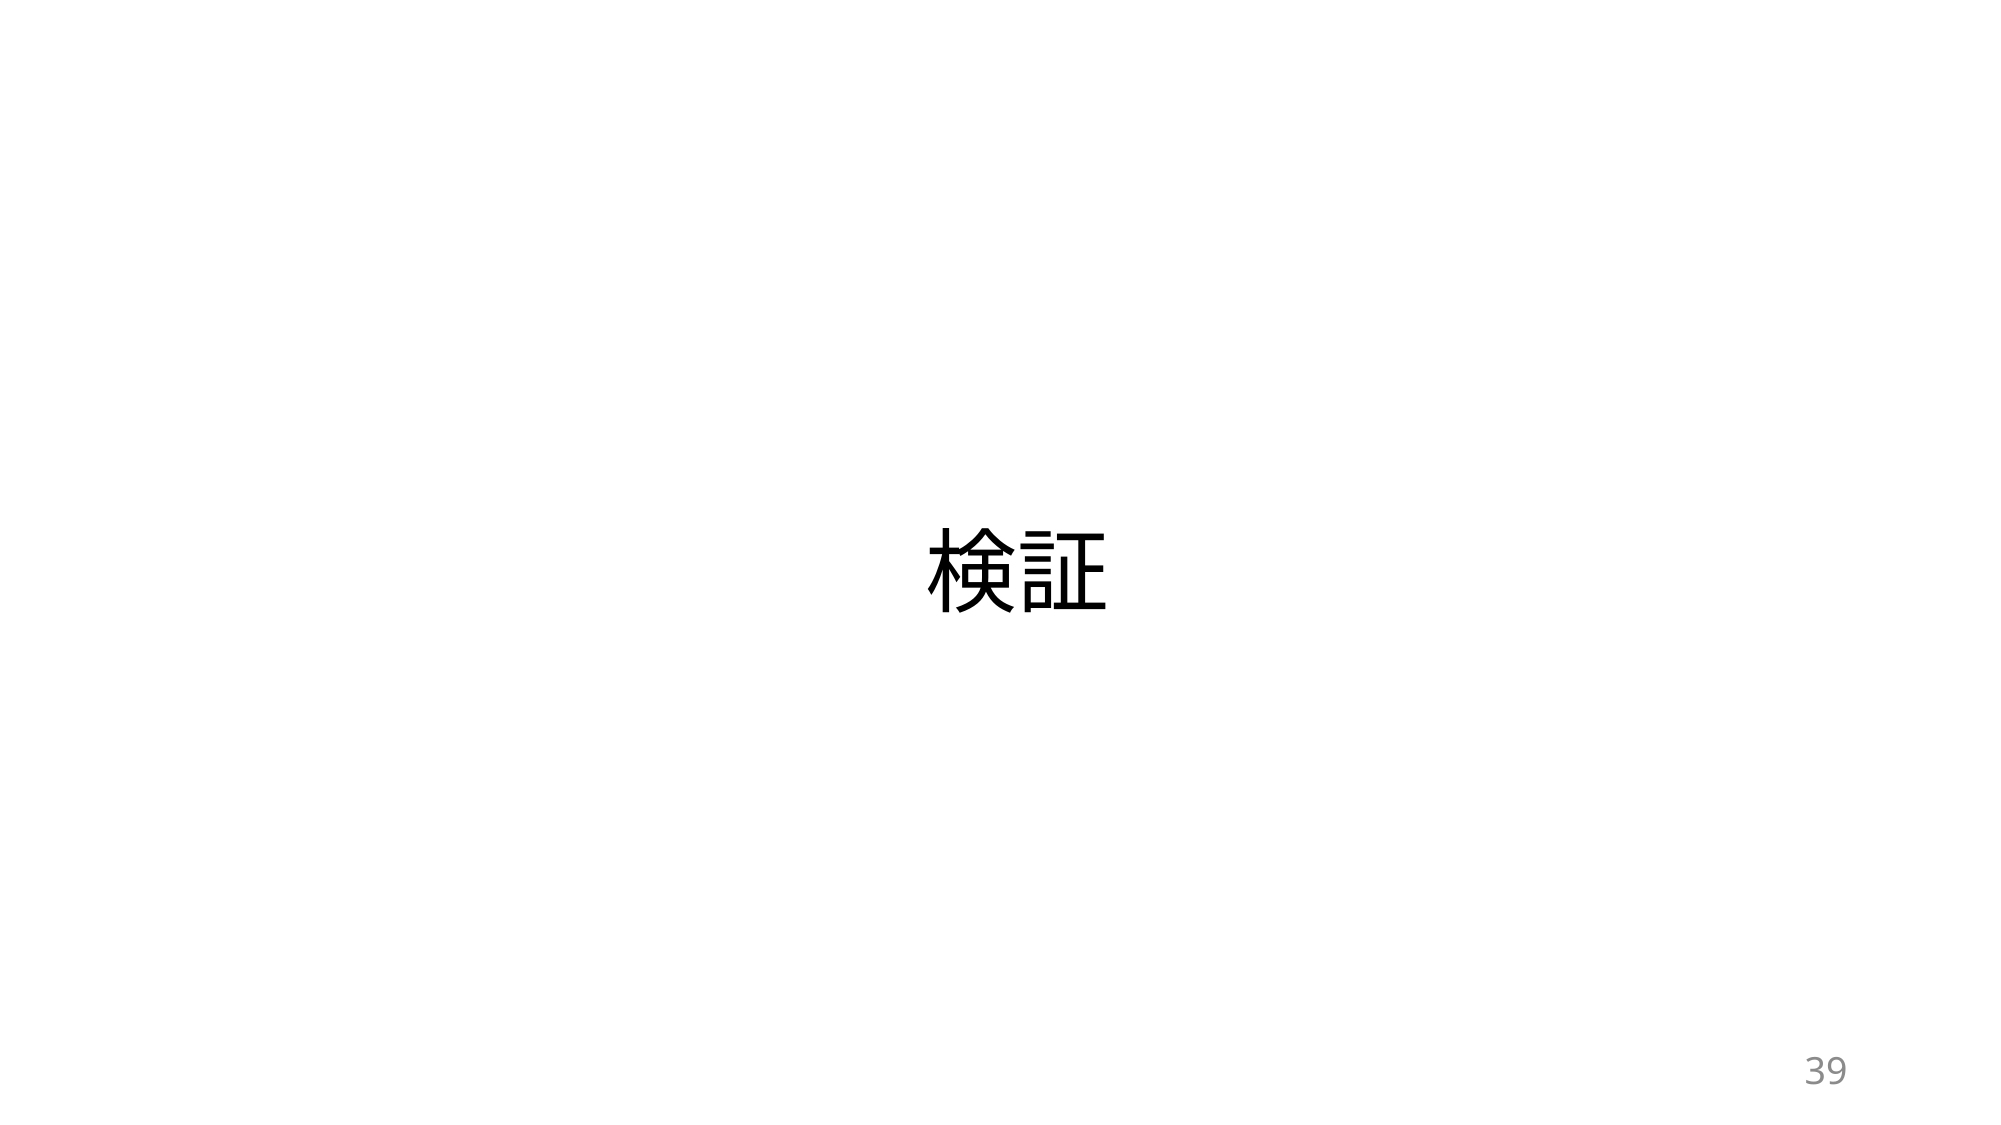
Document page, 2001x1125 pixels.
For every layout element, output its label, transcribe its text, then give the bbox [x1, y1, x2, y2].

slide_number 39 [1412, 1042, 1863, 1103]
title 検証 [155, 467, 1881, 685]
